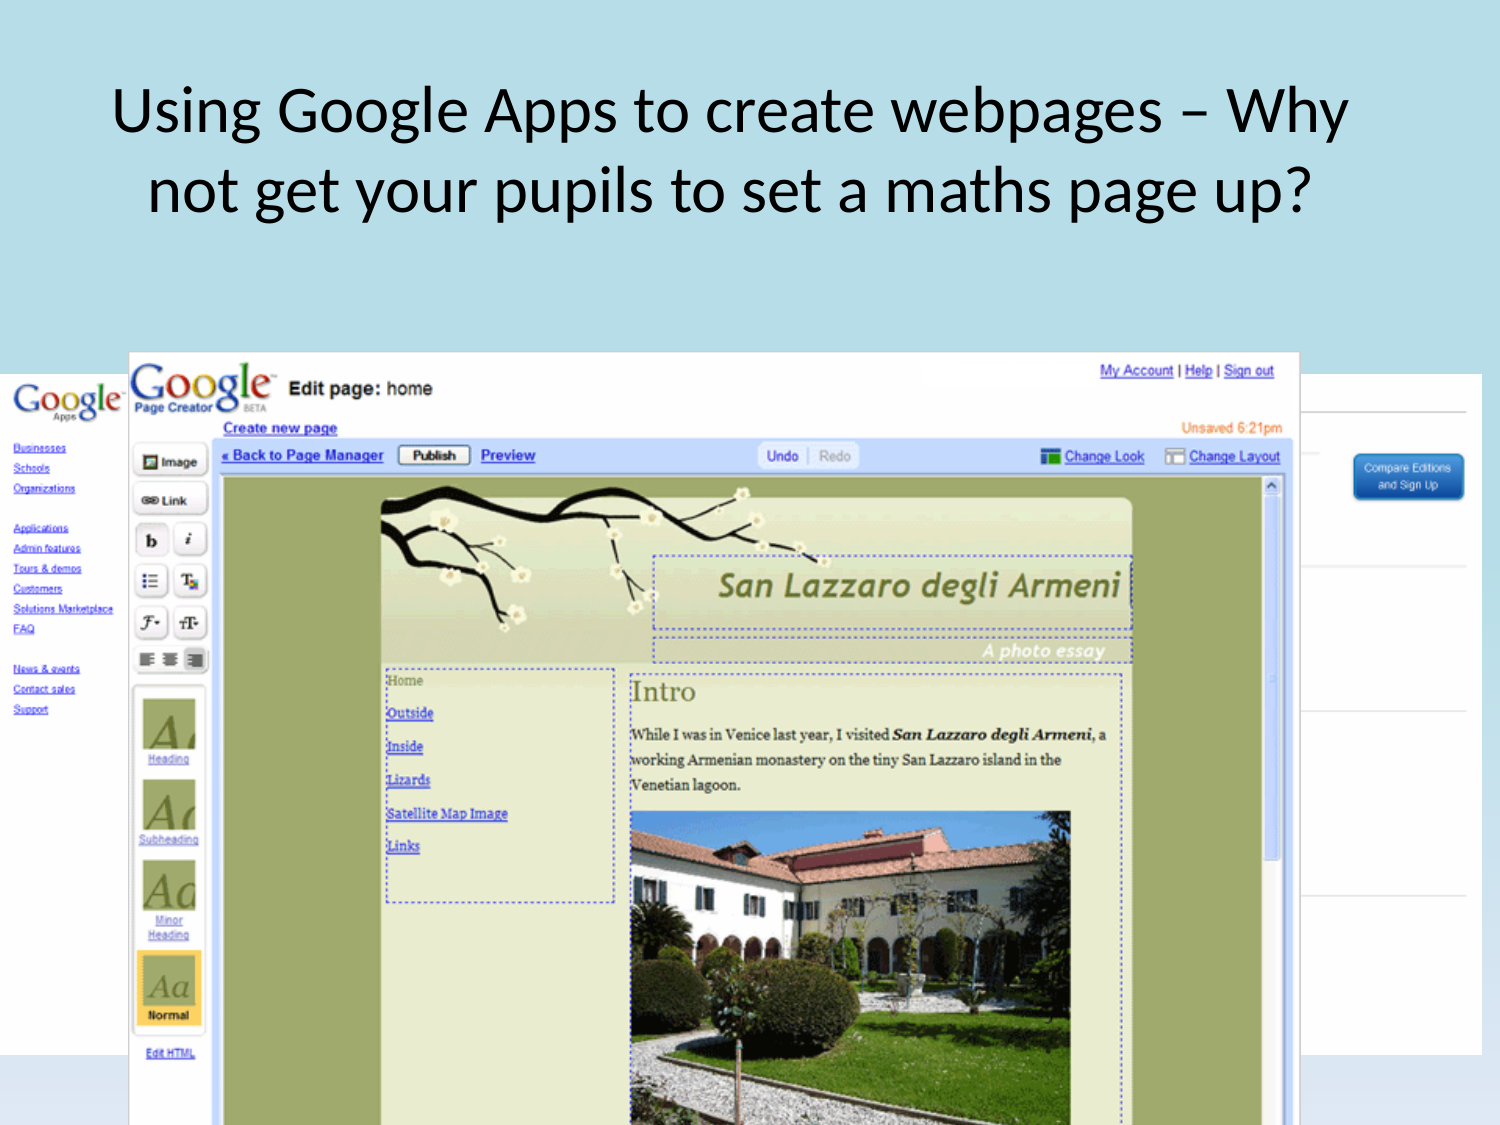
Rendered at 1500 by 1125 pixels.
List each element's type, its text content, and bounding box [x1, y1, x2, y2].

picture [0, 351, 1482, 1125]
text_box Using Google Apps to create webpages – Why not get your pupils to set a maths page up? [93, 58, 1369, 208]
